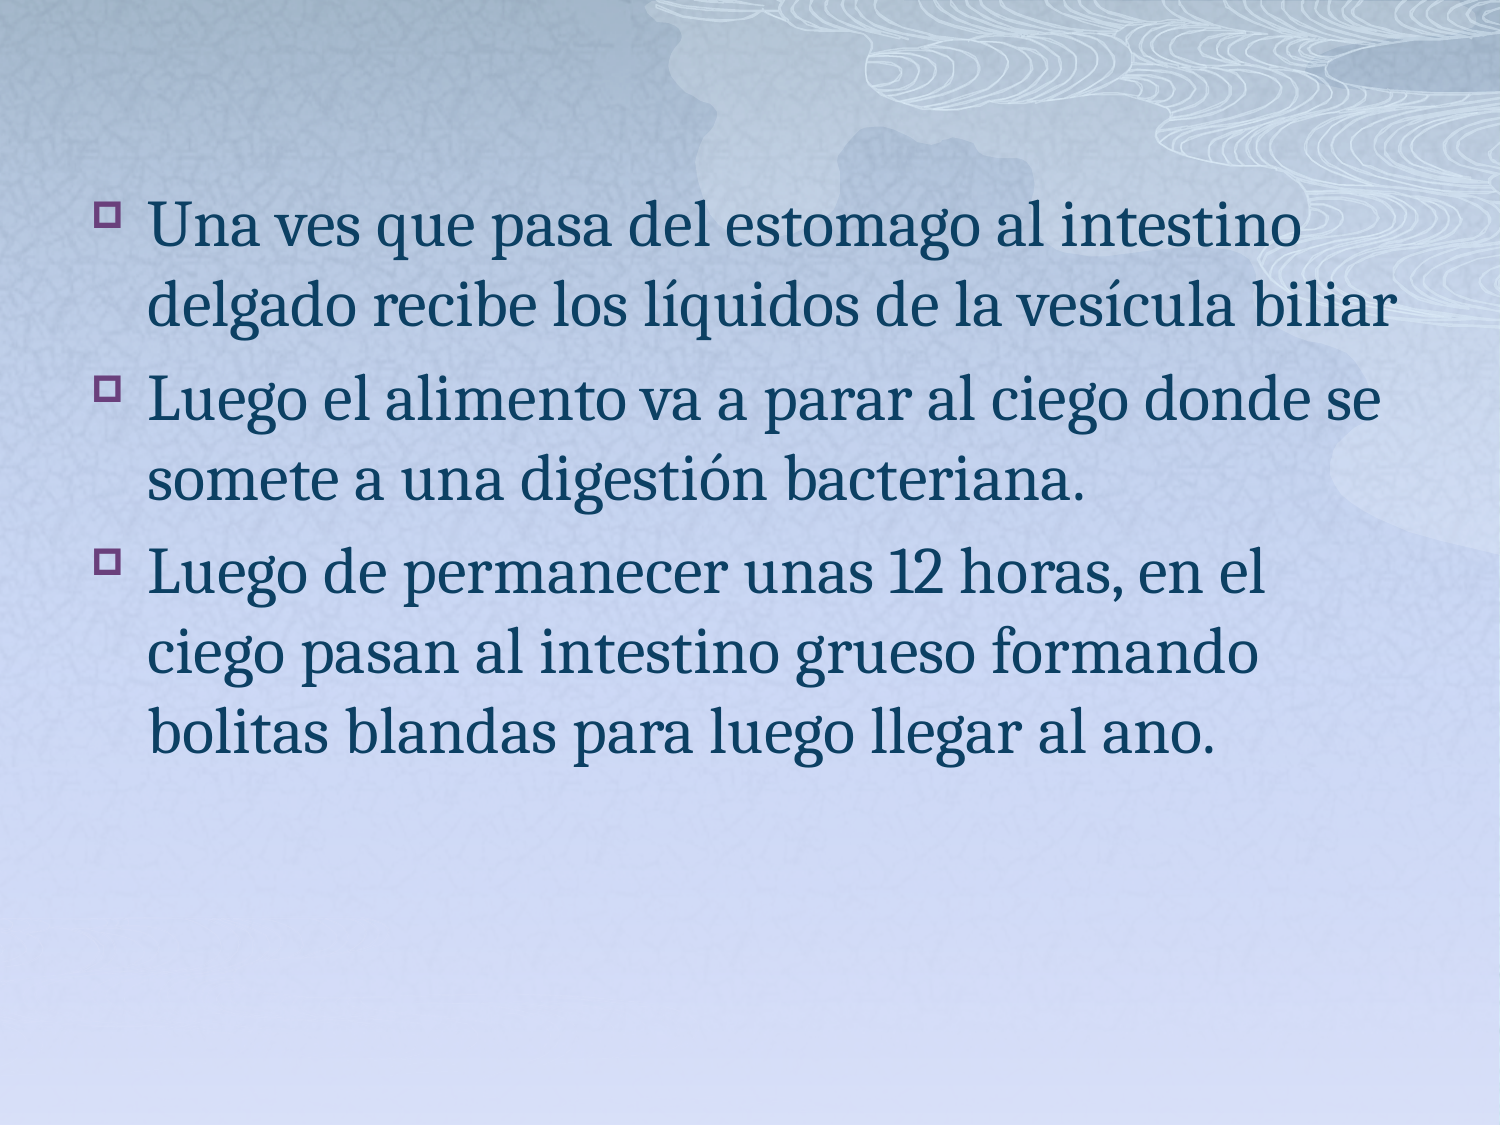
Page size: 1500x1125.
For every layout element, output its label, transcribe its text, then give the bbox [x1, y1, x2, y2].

list Una ves que pasa del estomago al intestino delgado recibe los líquidos de la vesícula biliar Luego el alimento va a parar al ciego donde se somete a una digestión bacteriana. Luego de permanecer unas 12 horas, en el ciego pasan al intestino grueso formando bolitas blandas para luego llegar al ano. [76, 172, 1430, 1032]
